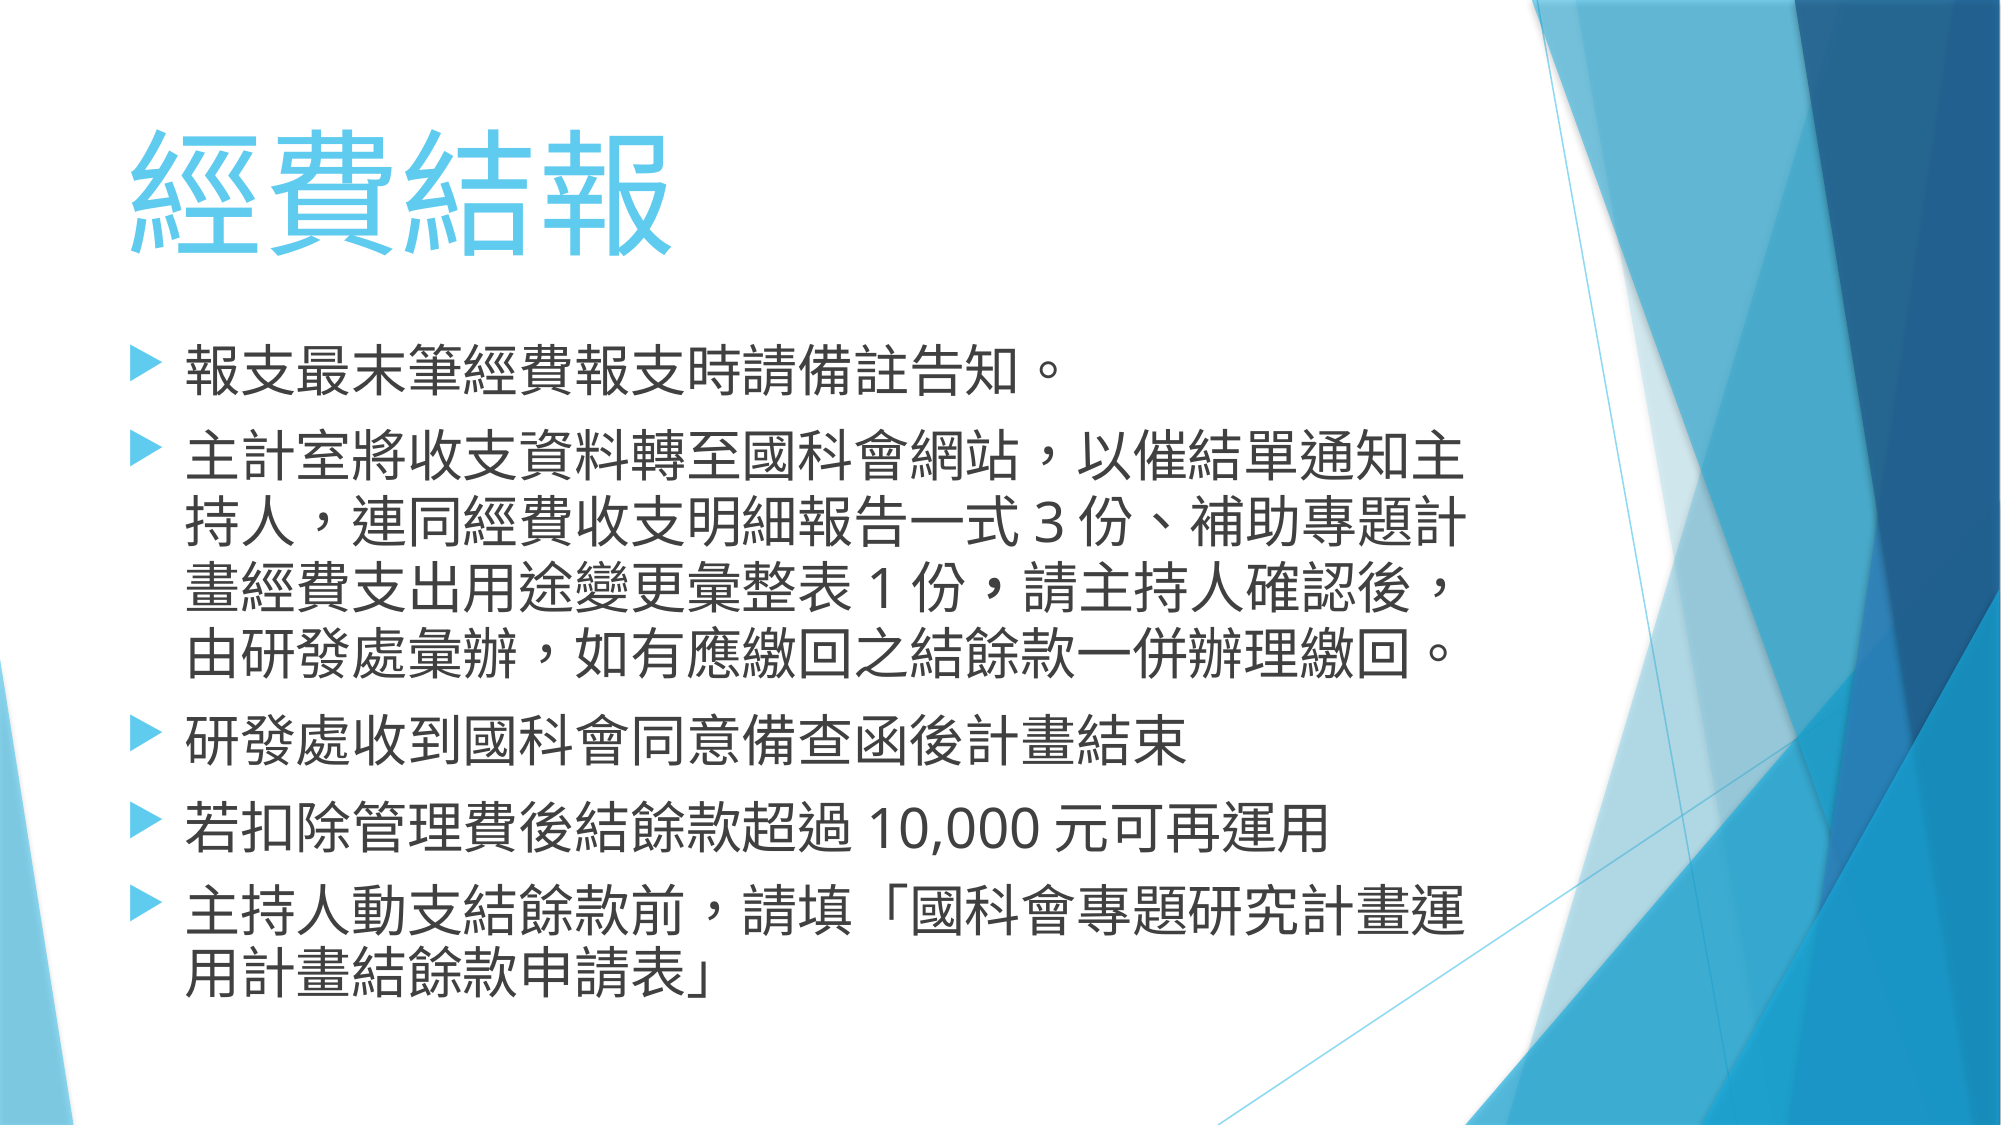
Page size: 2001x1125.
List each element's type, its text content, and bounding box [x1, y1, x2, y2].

list 報支最末筆經費報支時請備註告知。 主計室將收支資料轉至國科會網站，以催結單通知主持人，連同經費收支明細報告一式3份、補助專題計畫經費支出用途變更彙整表1份，請主持人確認後，由研發處彙辦，如有應繳回之結餘款一併辦理繳回。 研發處收到國科會同意備查函後計畫結束 若扣除管理費後結餘款超過10,000元可再運用 主持人動支結餘款前，請填「國科會專題研究計畫運用計畫結餘款申請表」 [111, 327, 1522, 1025]
title 經費結報 [111, 99, 1522, 317]
